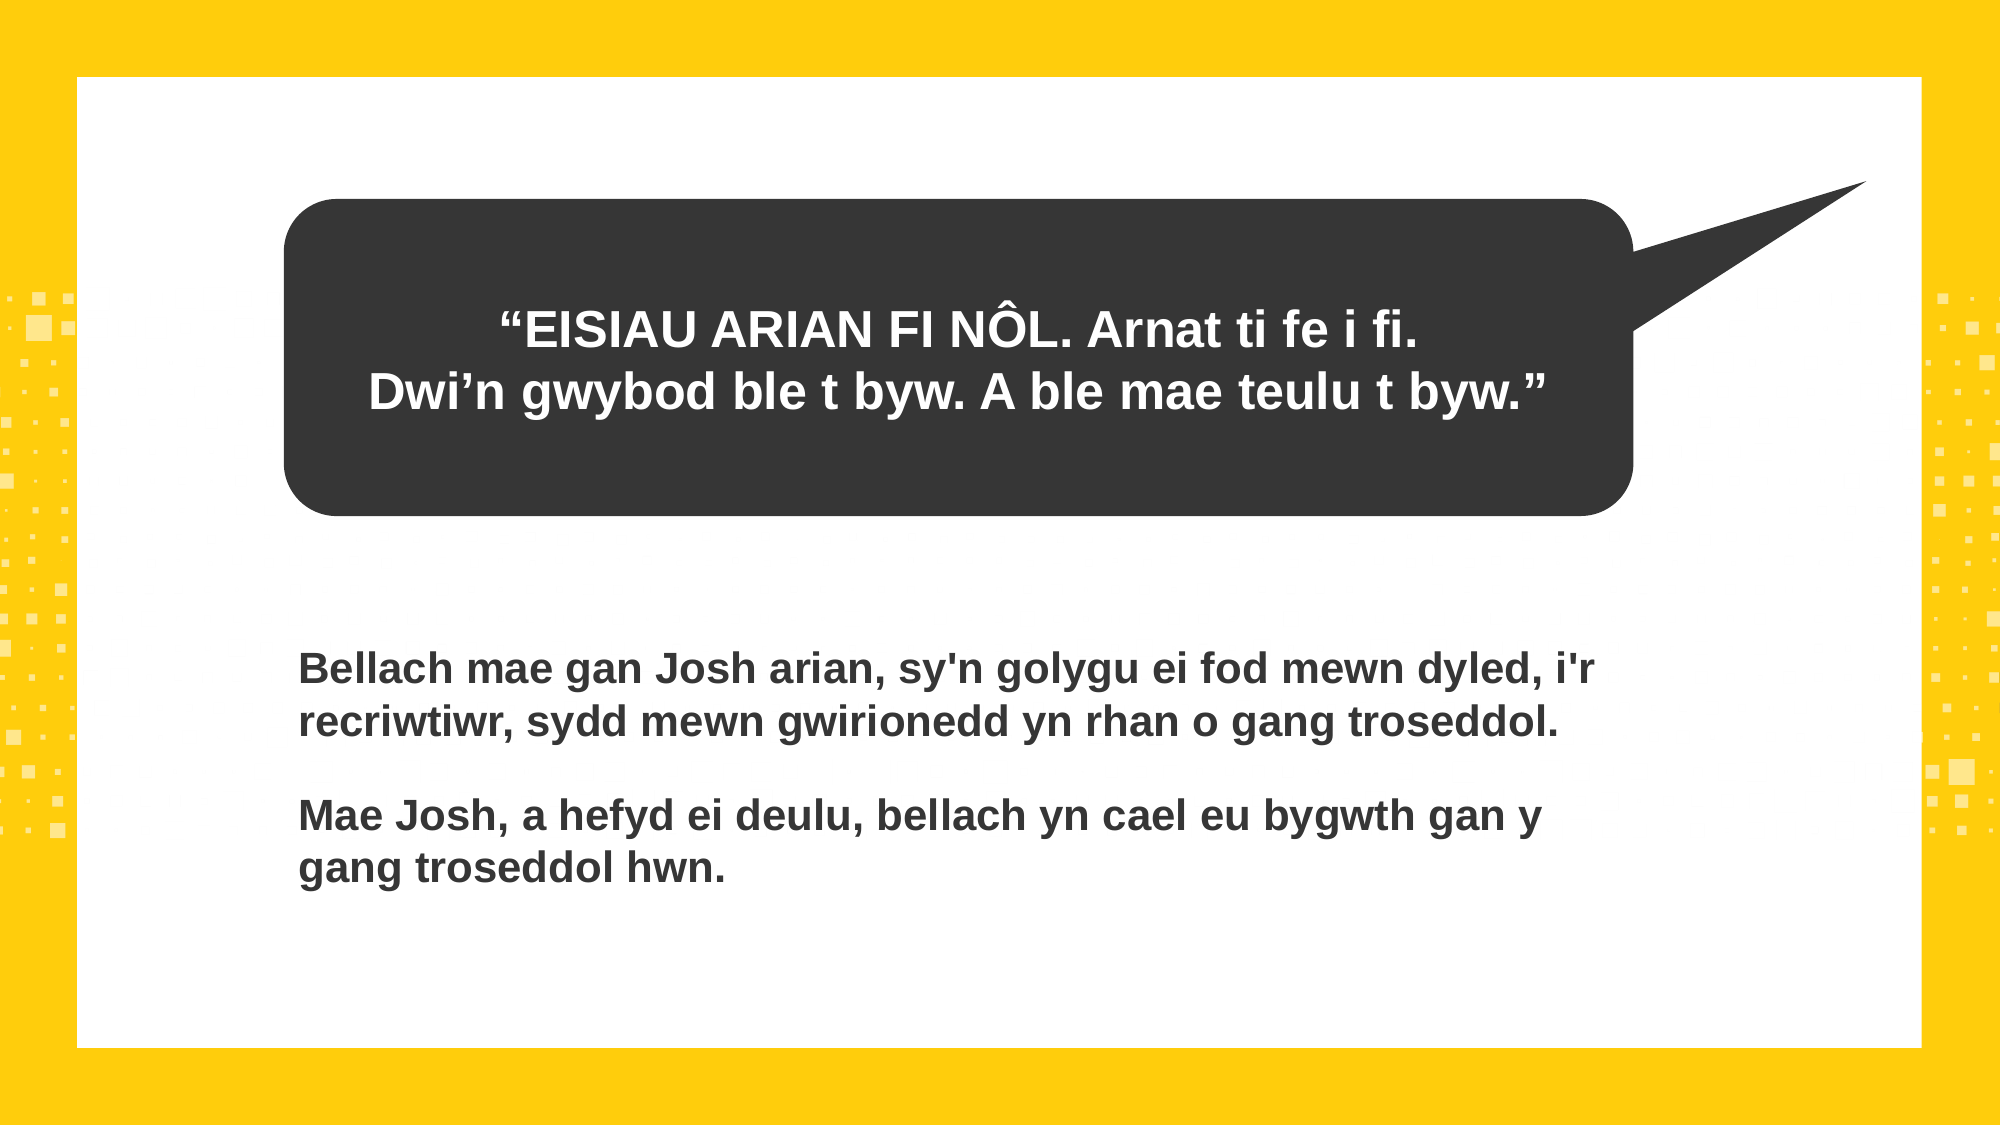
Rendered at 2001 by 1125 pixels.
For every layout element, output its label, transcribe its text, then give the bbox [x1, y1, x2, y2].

text_box “EISIAU ARIAN FI NÔL. Arnat ti fe i fi. Dwi’n gwybod ble t byw. A ble mae teulu t byw.” [282, 180, 1868, 518]
text_box Bellach mae gan Josh arian, sy'n golygu ei fod mewn dyled, i'r recriwtiwr, sydd mewn gwirionedd yn rhan o gang troseddol. Mae Josh, a hefyd ei deulu, bellach yn cael eu bygwth gan y gang troseddol hwn. [283, 632, 1634, 900]
